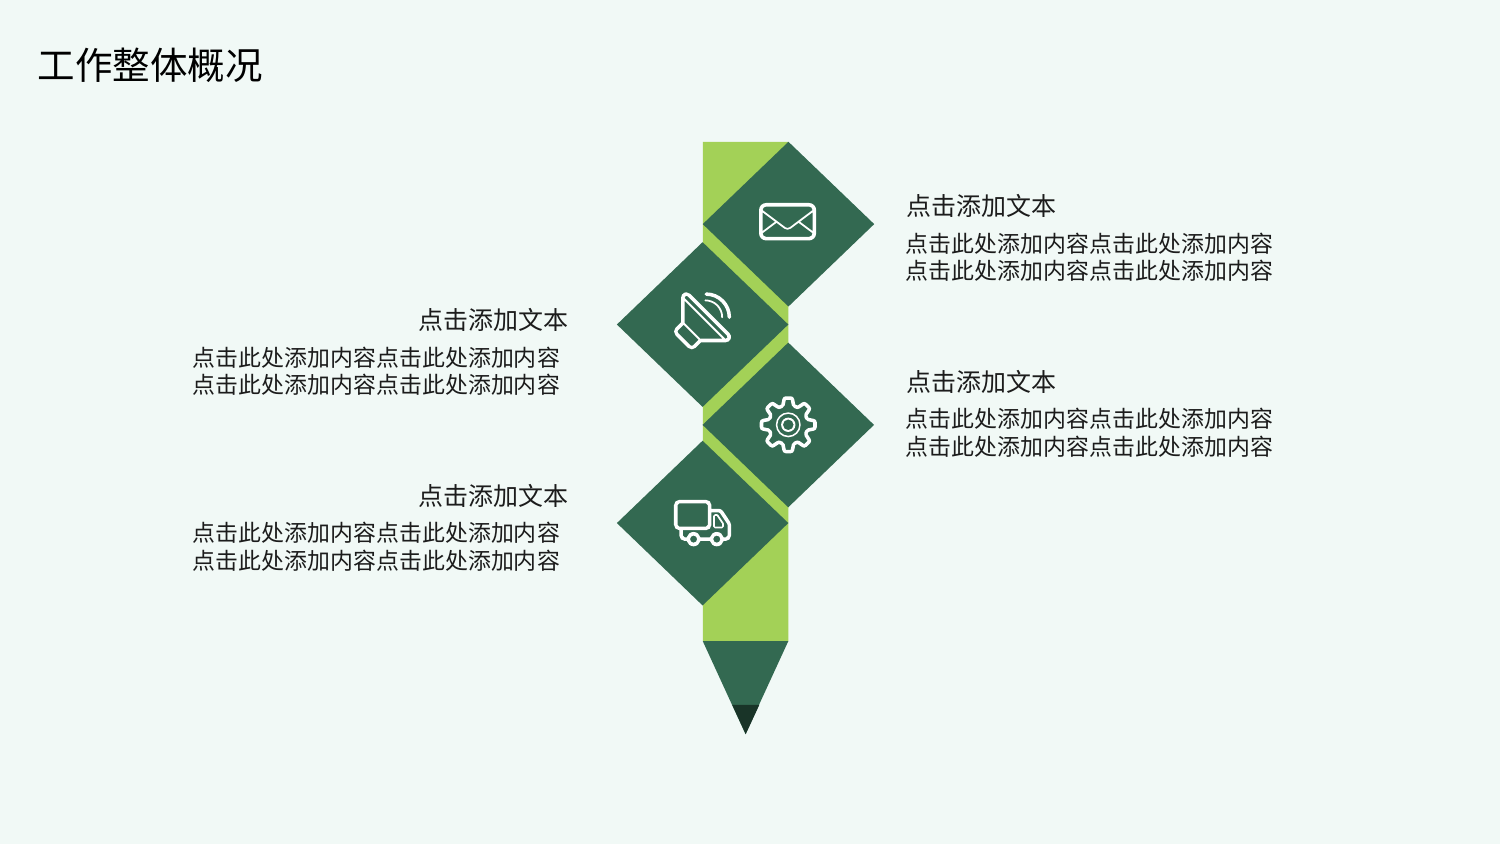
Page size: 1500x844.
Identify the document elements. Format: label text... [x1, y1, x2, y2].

text_box 点击此处添加内容点击此处添加内容点击此处添加内容点击此处添加内容 [177, 511, 583, 582]
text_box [702, 606, 789, 735]
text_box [616, 440, 789, 606]
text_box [702, 141, 875, 307]
text_box 点击此处添加内容点击此处添加内容点击此处添加内容点击此处添加内容 [177, 335, 583, 406]
text_box 点击添加文本 [891, 183, 1072, 221]
text_box 点击添加文本 [891, 359, 1072, 397]
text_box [616, 242, 789, 407]
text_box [702, 342, 874, 508]
text_box 点击此处添加内容点击此处添加内容点击此处添加内容点击此处添加内容 [890, 397, 1296, 468]
text_box 点击此处添加内容点击此处添加内容点击此处添加内容点击此处添加内容 [890, 221, 1296, 292]
text_box 点击添加文本 [403, 297, 584, 342]
text_box 点击添加文本 [403, 472, 584, 518]
